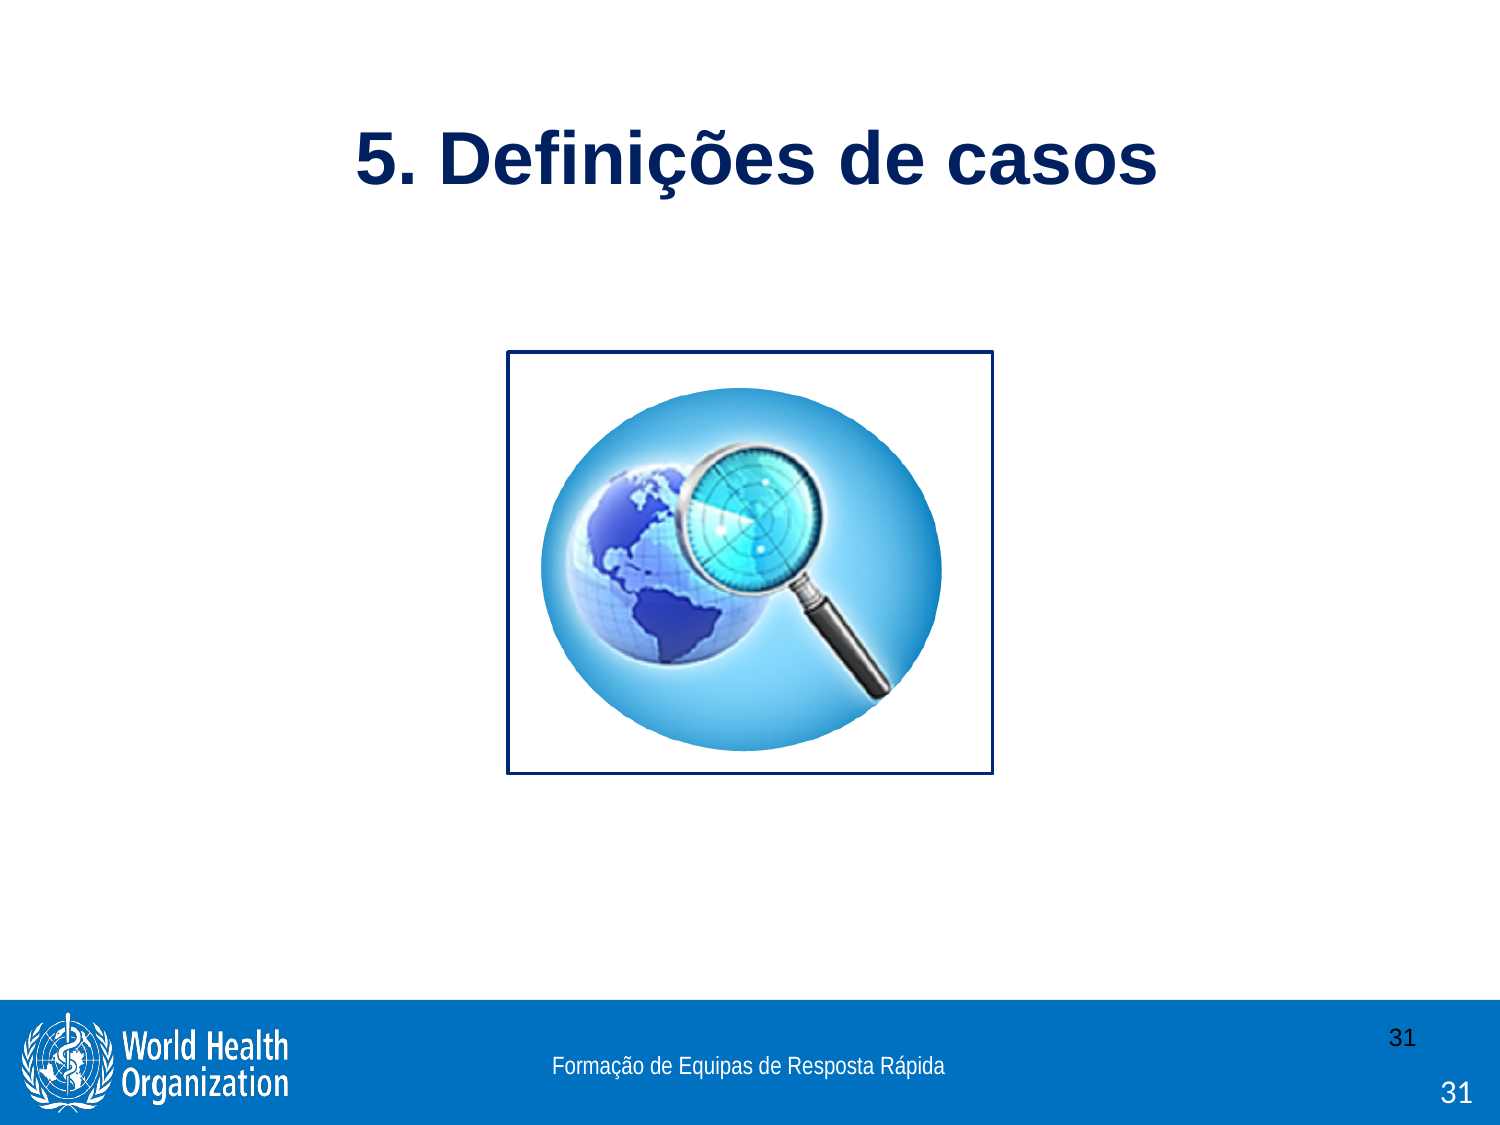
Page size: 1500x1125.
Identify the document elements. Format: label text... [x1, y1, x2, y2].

text_box 5. Definições de casos [281, 101, 1234, 207]
picture [506, 349, 994, 776]
text_box 31 [1081, 1014, 1432, 1093]
picture [21, 1012, 288, 1113]
